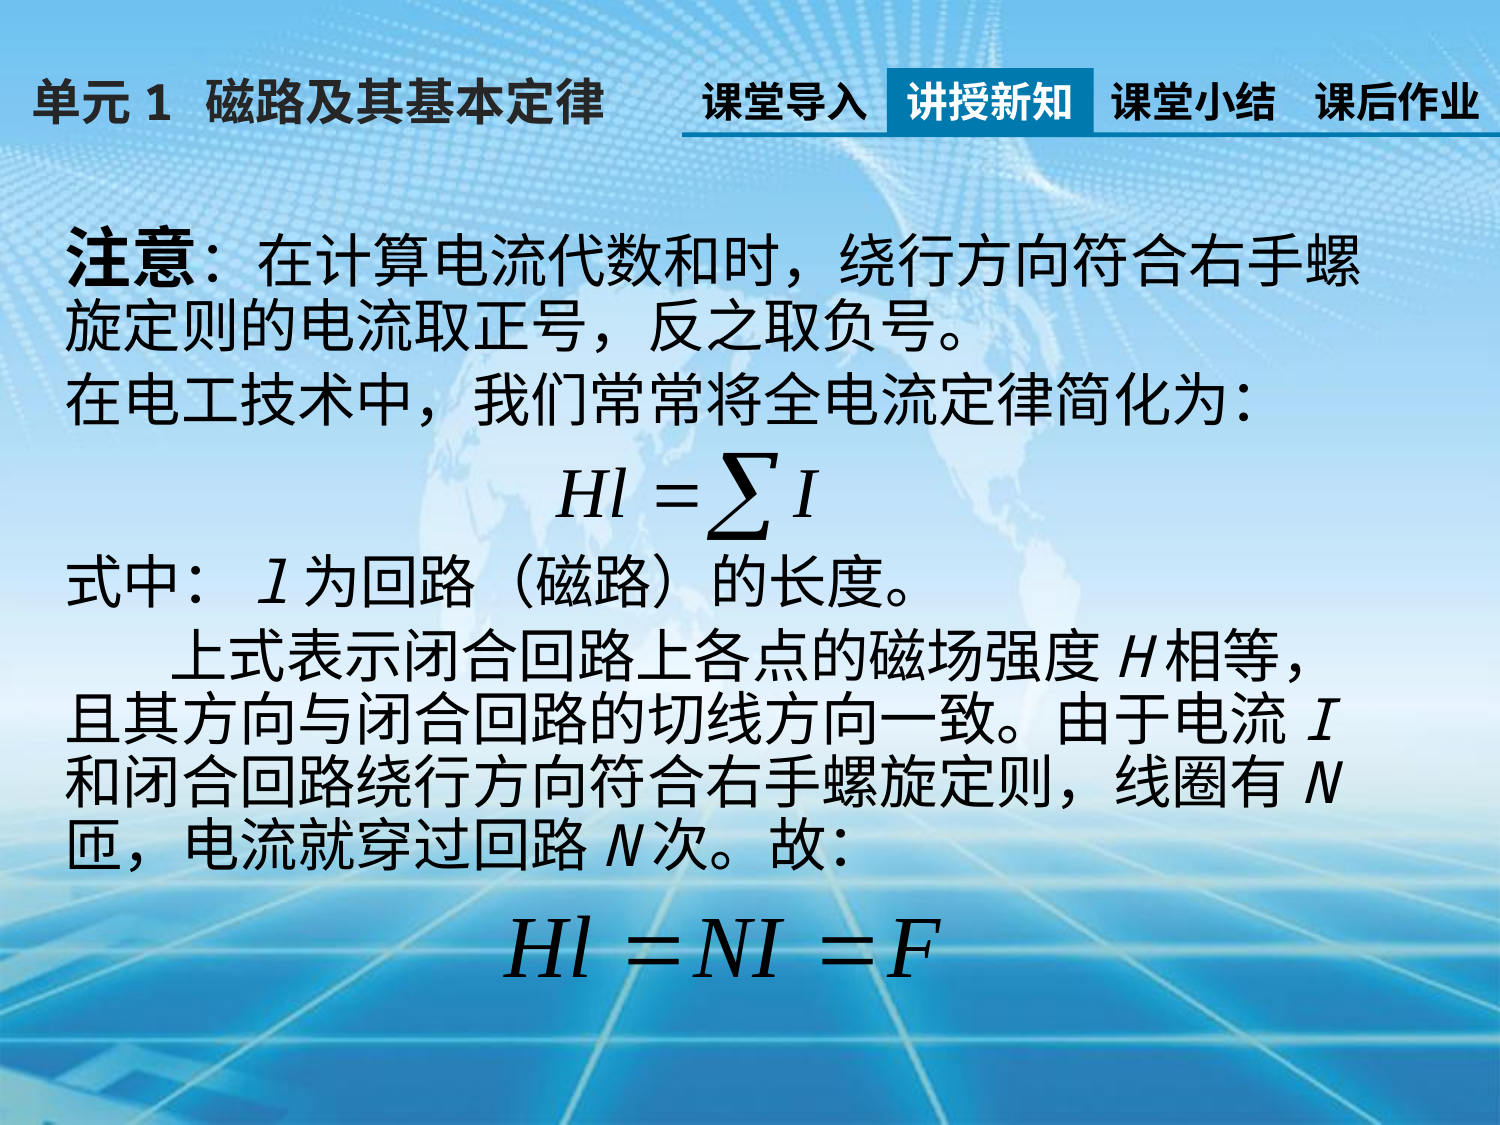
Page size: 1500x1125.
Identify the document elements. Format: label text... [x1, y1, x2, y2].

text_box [16, 62, 1500, 139]
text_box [543, 439, 838, 559]
text_box 注意：在计算电流代数和时，绕行方向符合右手螺旋定则的电流取正号，反之取负号。 在电工技术中，我们常常将全电流定律简化为： 式中：l为回路（磁路）的长度。 上式表示闭合回路上各点的磁场强度H相等，且其方向与闭合回路的切线方向一致。由于电流I和闭合回路绕行方向符合右手螺旋定则，线圈有N匝，电流就穿过回路N次。故： [49, 217, 1400, 1024]
picture [0, 0, 1500, 1125]
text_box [489, 895, 961, 999]
